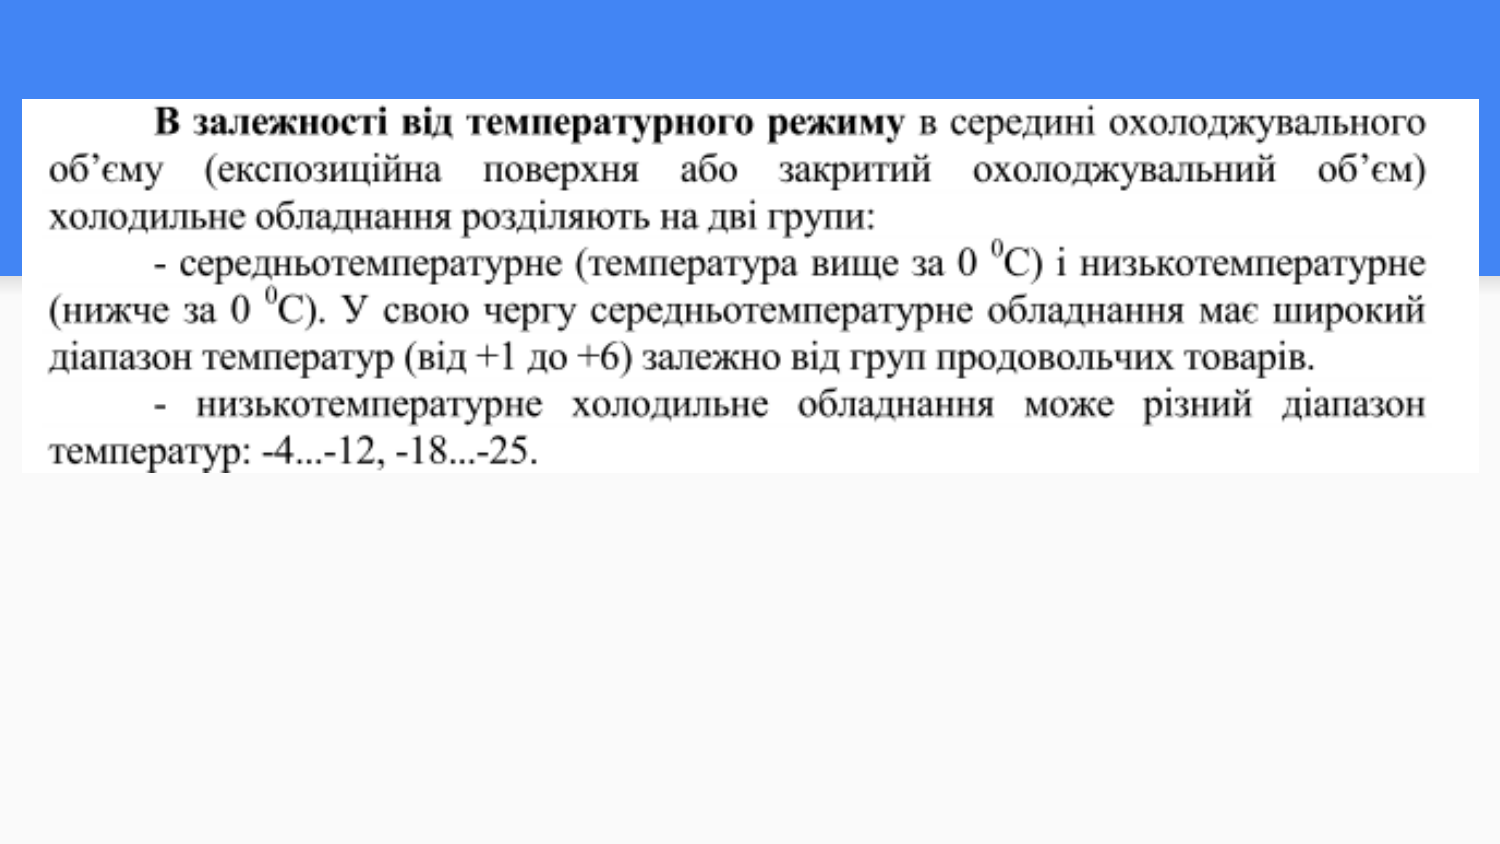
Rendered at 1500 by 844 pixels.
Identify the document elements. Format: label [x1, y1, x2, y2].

picture [21, 99, 1479, 474]
